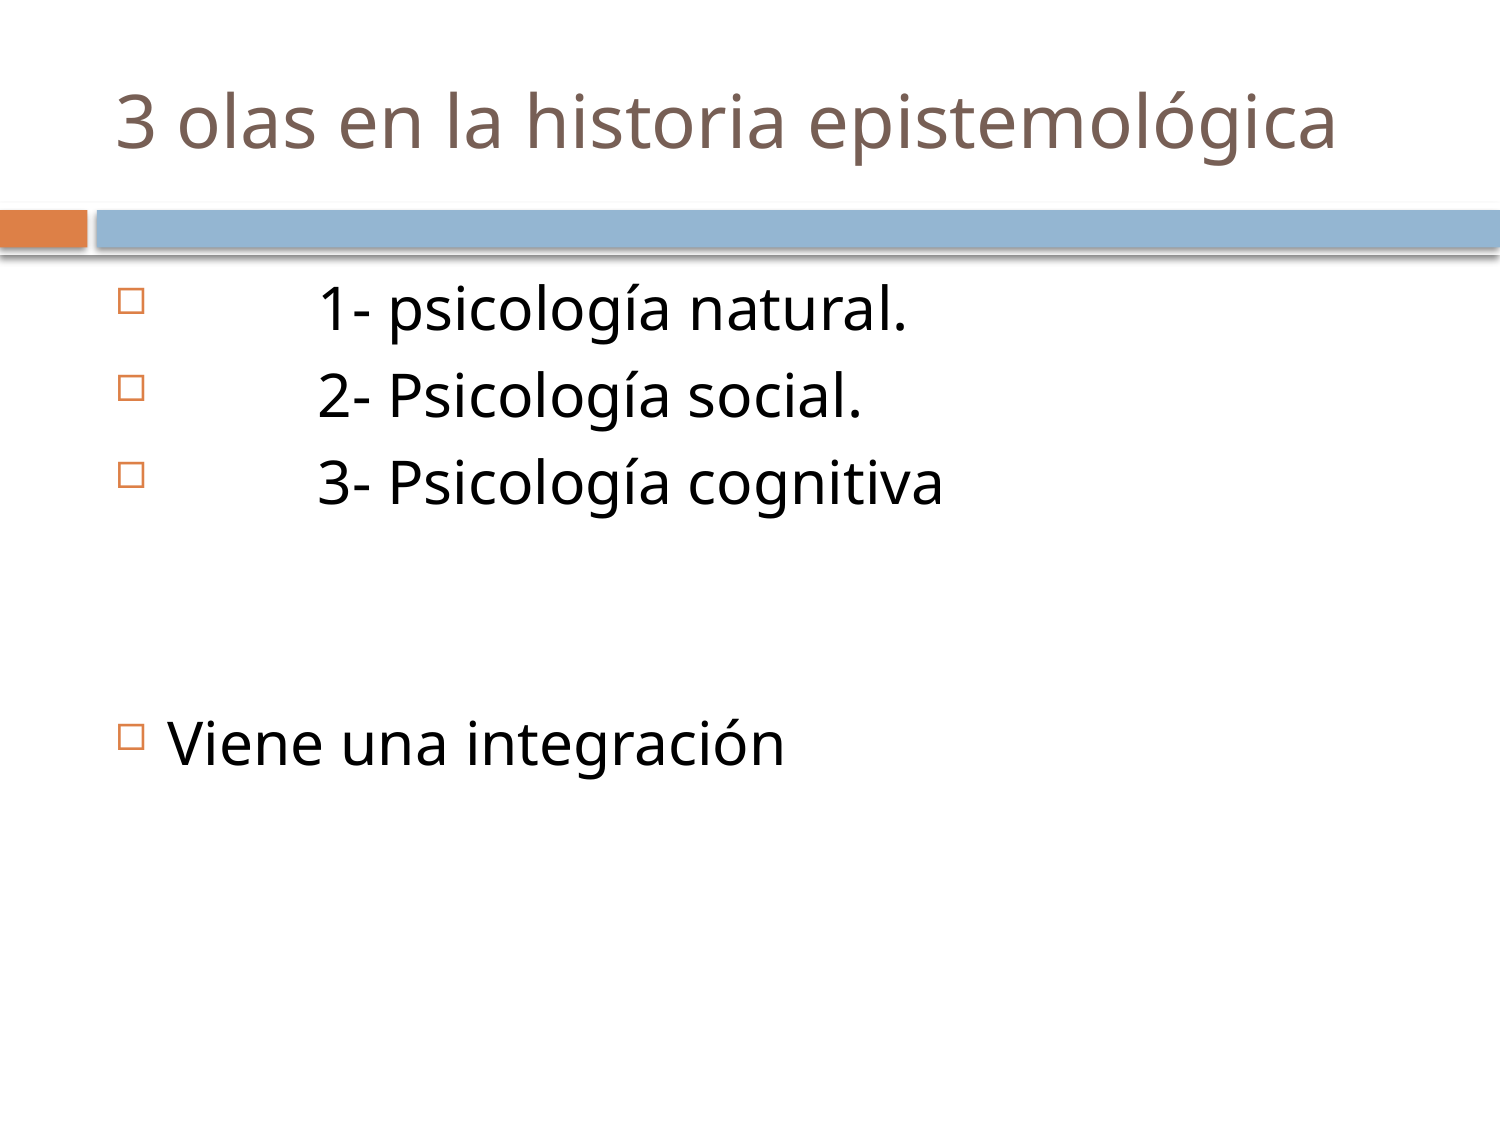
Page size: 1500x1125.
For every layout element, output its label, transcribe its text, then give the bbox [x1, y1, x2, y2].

title 3 olas en la historia epistemológica [100, 37, 1438, 200]
list 1- psicología natural. 2- Psicología social. 3- Psicología cognitiva Viene una integración [100, 262, 1438, 1000]
